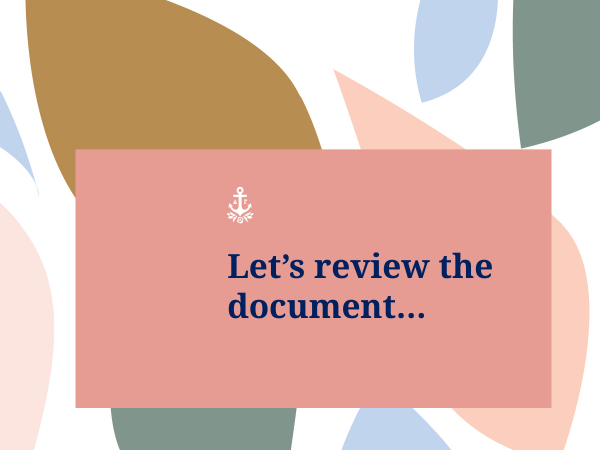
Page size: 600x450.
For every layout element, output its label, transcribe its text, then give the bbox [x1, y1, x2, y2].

picture [0, 0, 600, 450]
text_box Let’s review the document… [212, 237, 538, 333]
